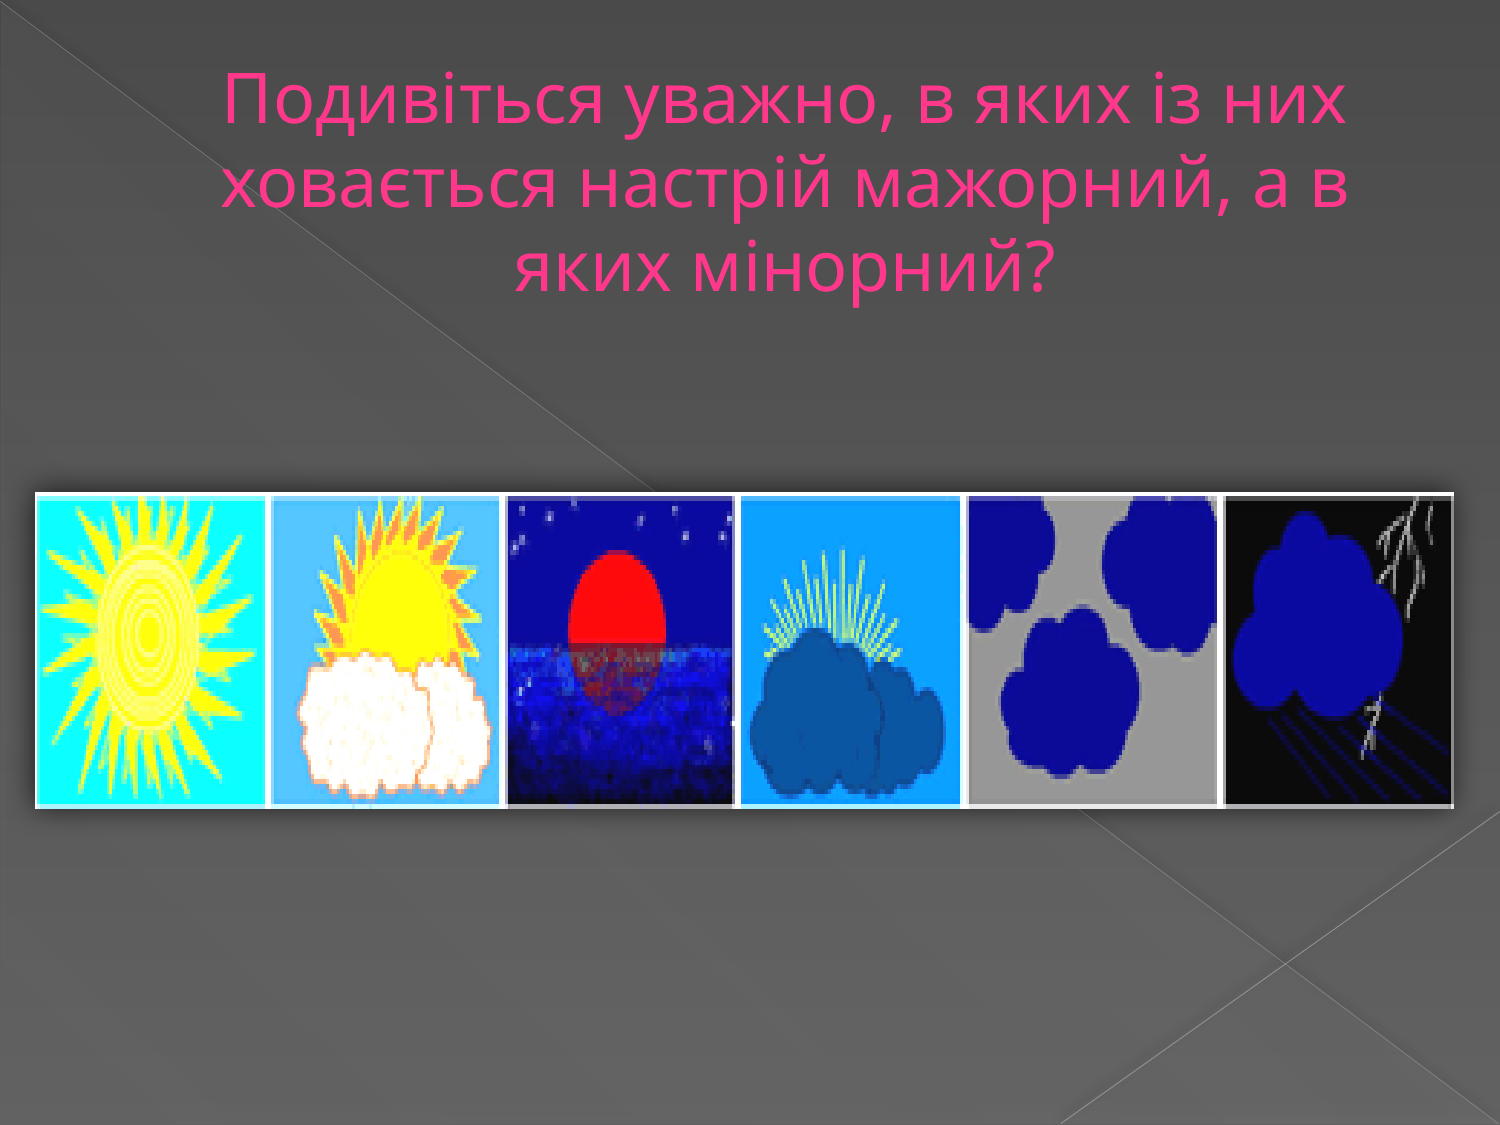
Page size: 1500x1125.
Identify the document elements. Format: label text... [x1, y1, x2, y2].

picture [34, 491, 1454, 809]
title Подивіться уважно, в яких із них ховається настрій мажорний, а в яких мінорний? [75, 45, 1425, 399]
